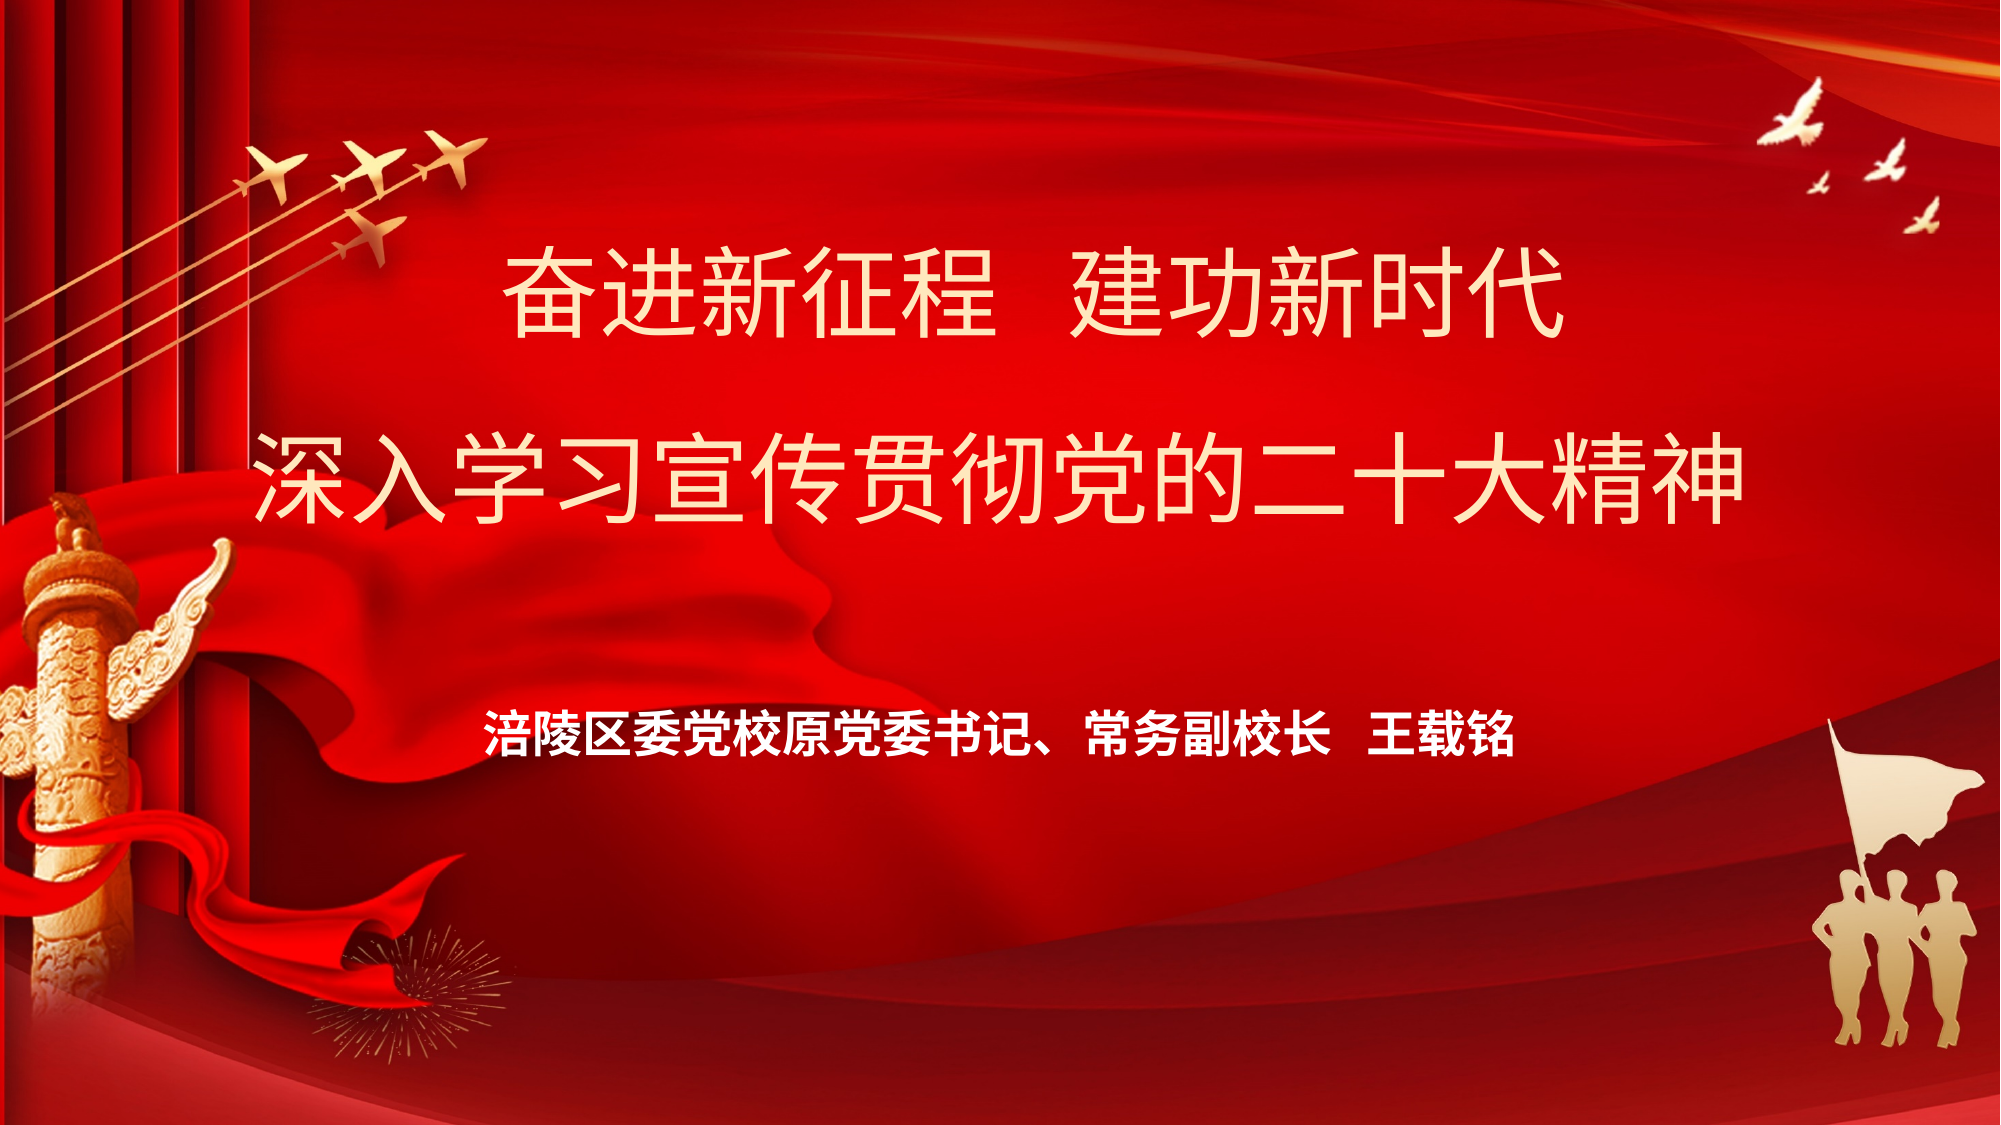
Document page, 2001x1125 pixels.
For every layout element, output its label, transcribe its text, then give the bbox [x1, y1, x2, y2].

text_box 奋进新征程 建功新时代 [444, 222, 1622, 358]
text_box 深入学习宣传贯彻党的二十大精神 [0, 408, 2000, 544]
picture [0, 0, 2000, 408]
text_box 涪陵区委党校原党委书记、常务副校长 王载铭 [467, 665, 1532, 771]
picture [0, 544, 2000, 1125]
